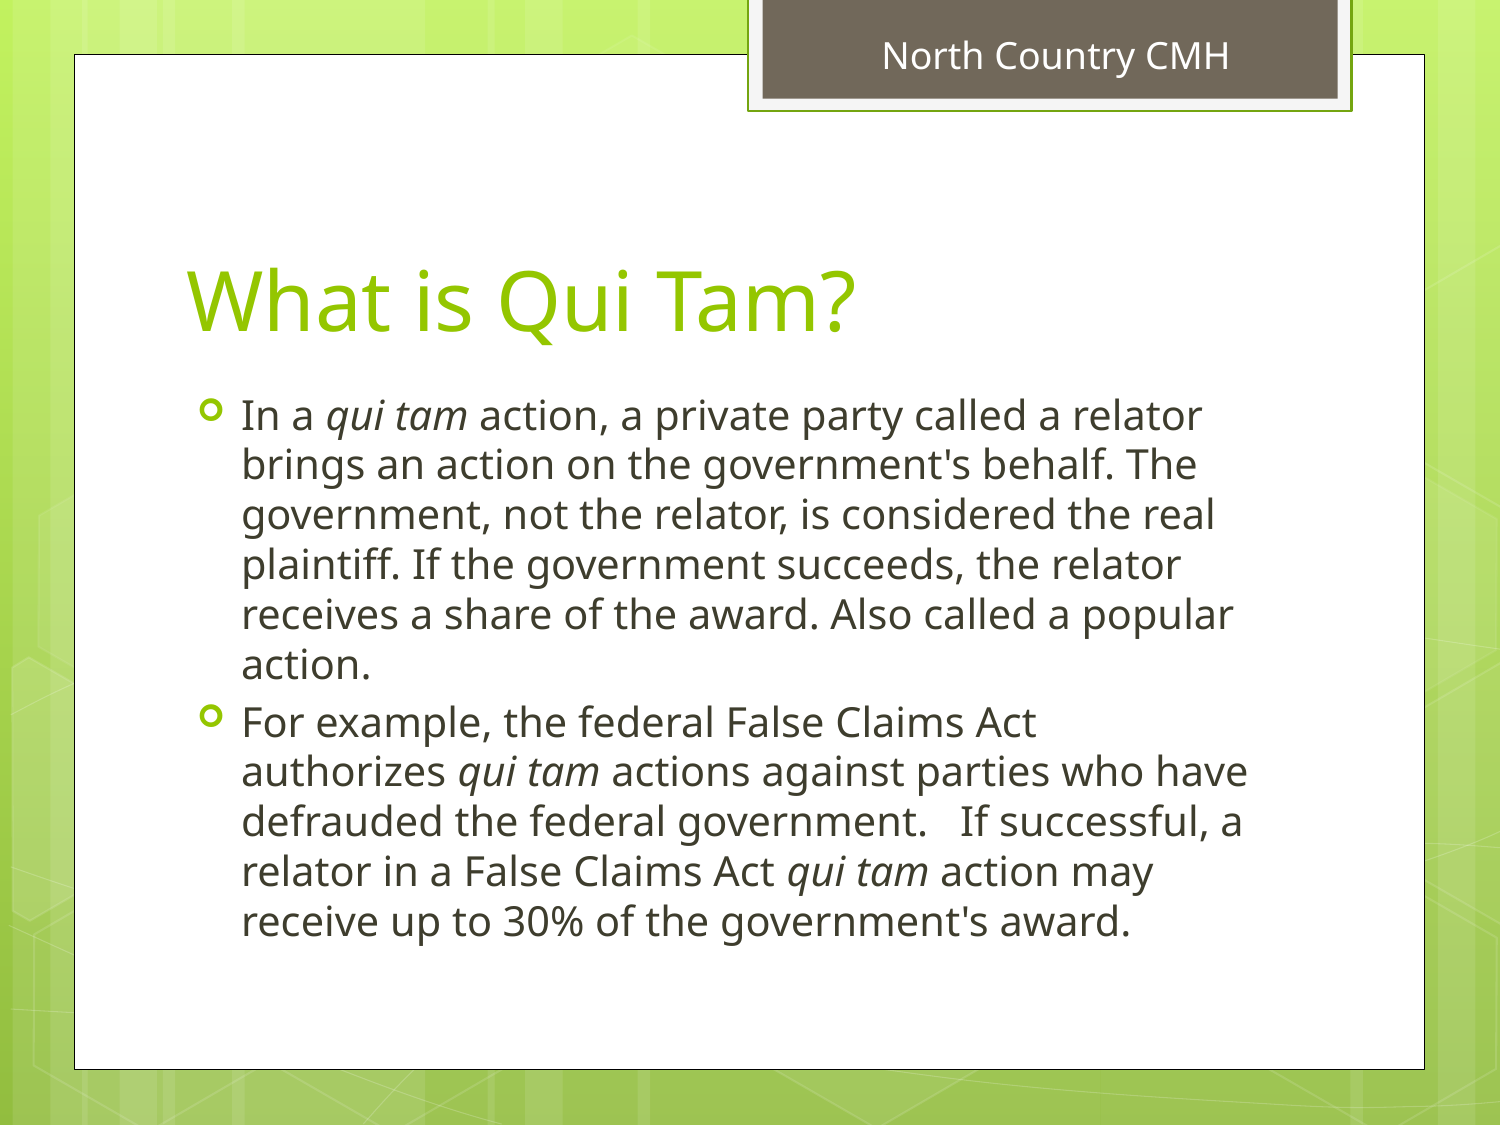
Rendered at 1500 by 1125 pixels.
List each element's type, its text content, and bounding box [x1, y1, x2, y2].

list In a qui tam action, a private party called a relator brings an action on the government's behalf. The government, not the relator, is considered the real plaintiff. If the government succeeds, the relator receives a share of the award. Also called a popular action. For example, the federal False Claims Act authorizes qui tam actions against parties who have defrauded the federal government. If successful, a relator in a False Claims Act qui tam action may receive up to 30% of the government's award. [171, 381, 1283, 957]
title What is Qui Tam? [171, 168, 1324, 357]
